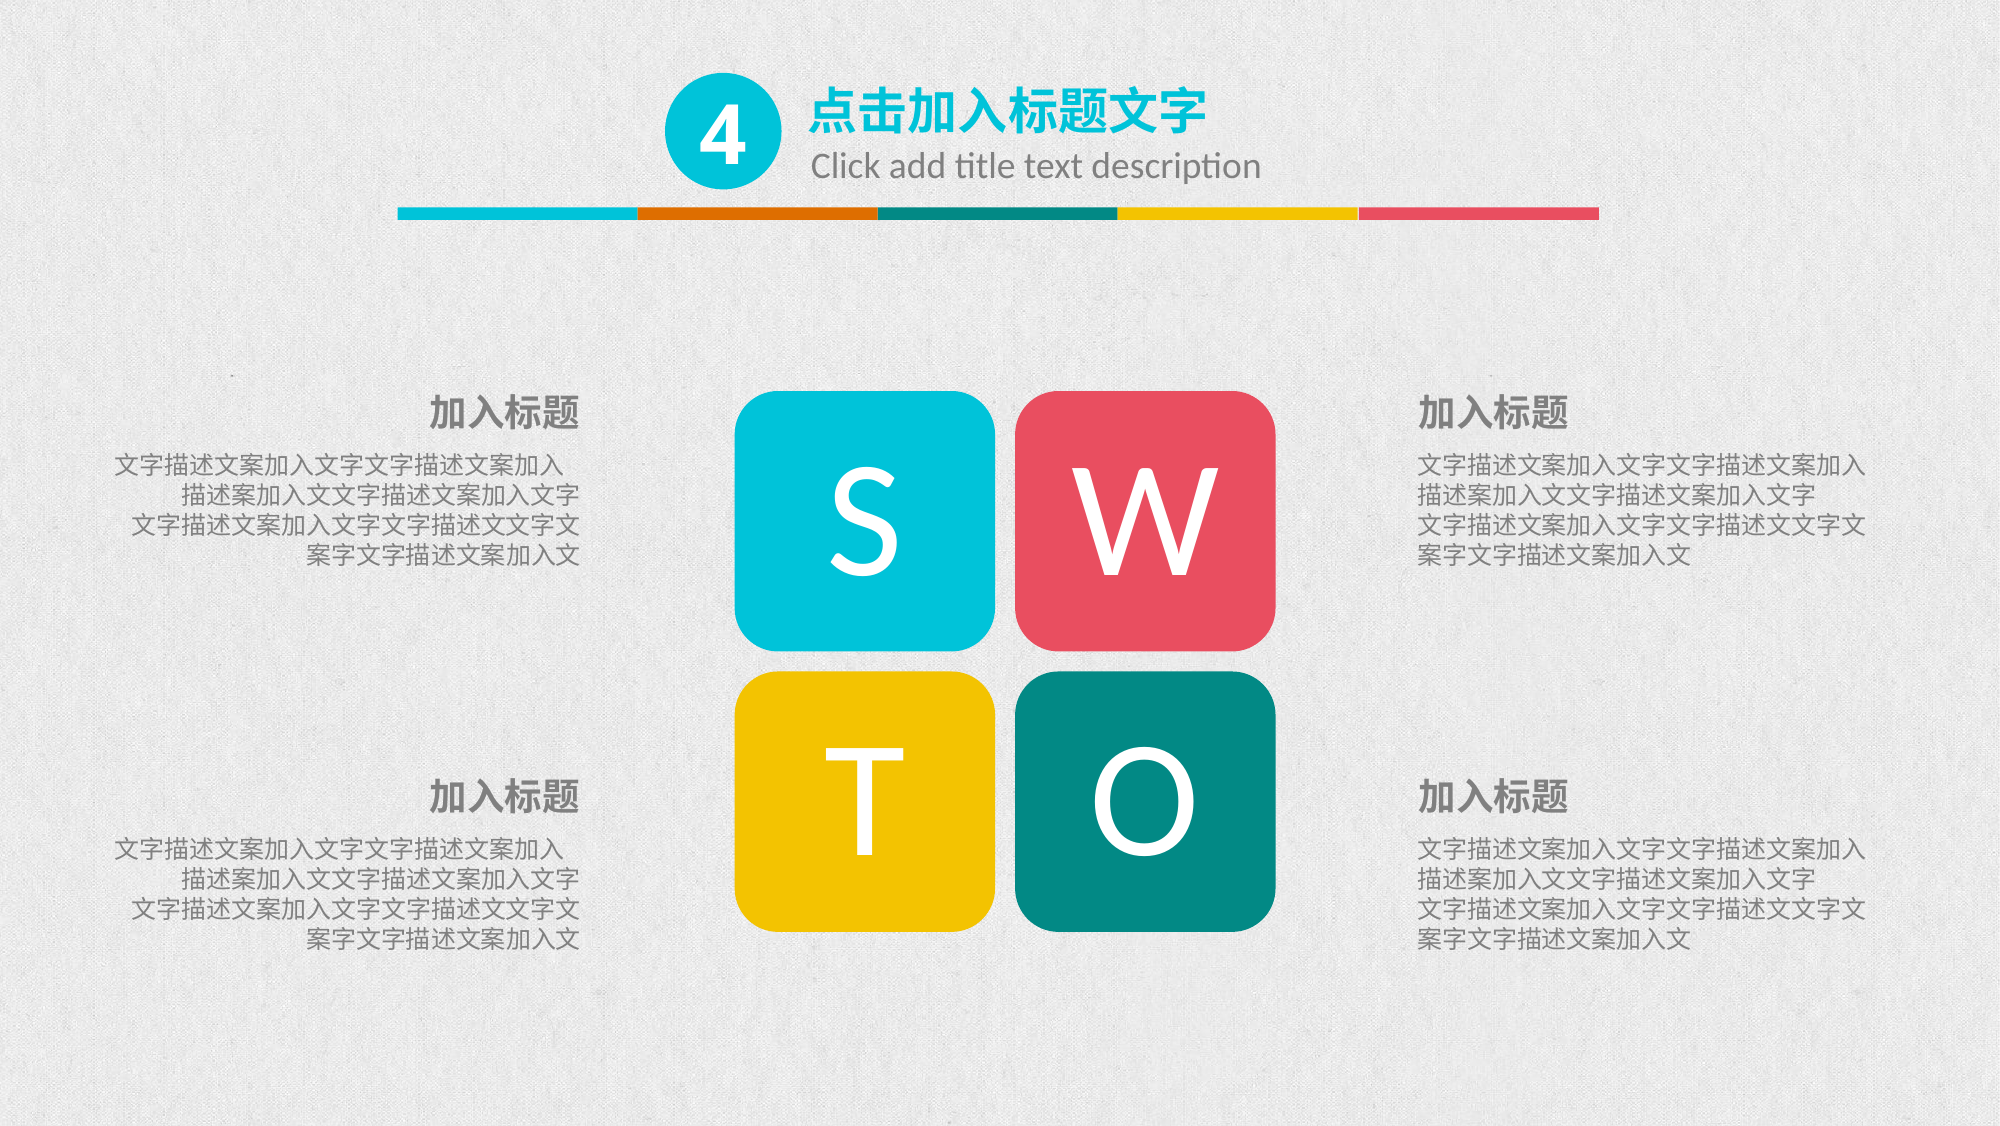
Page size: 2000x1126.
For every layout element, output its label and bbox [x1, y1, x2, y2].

text_box [734, 390, 1276, 933]
text_box [664, 72, 1300, 195]
text_box [1402, 381, 1907, 609]
text_box [397, 207, 1600, 221]
text_box [1402, 765, 1907, 993]
text_box [92, 381, 597, 609]
text_box [92, 765, 597, 993]
picture [0, 0, 2000, 1126]
